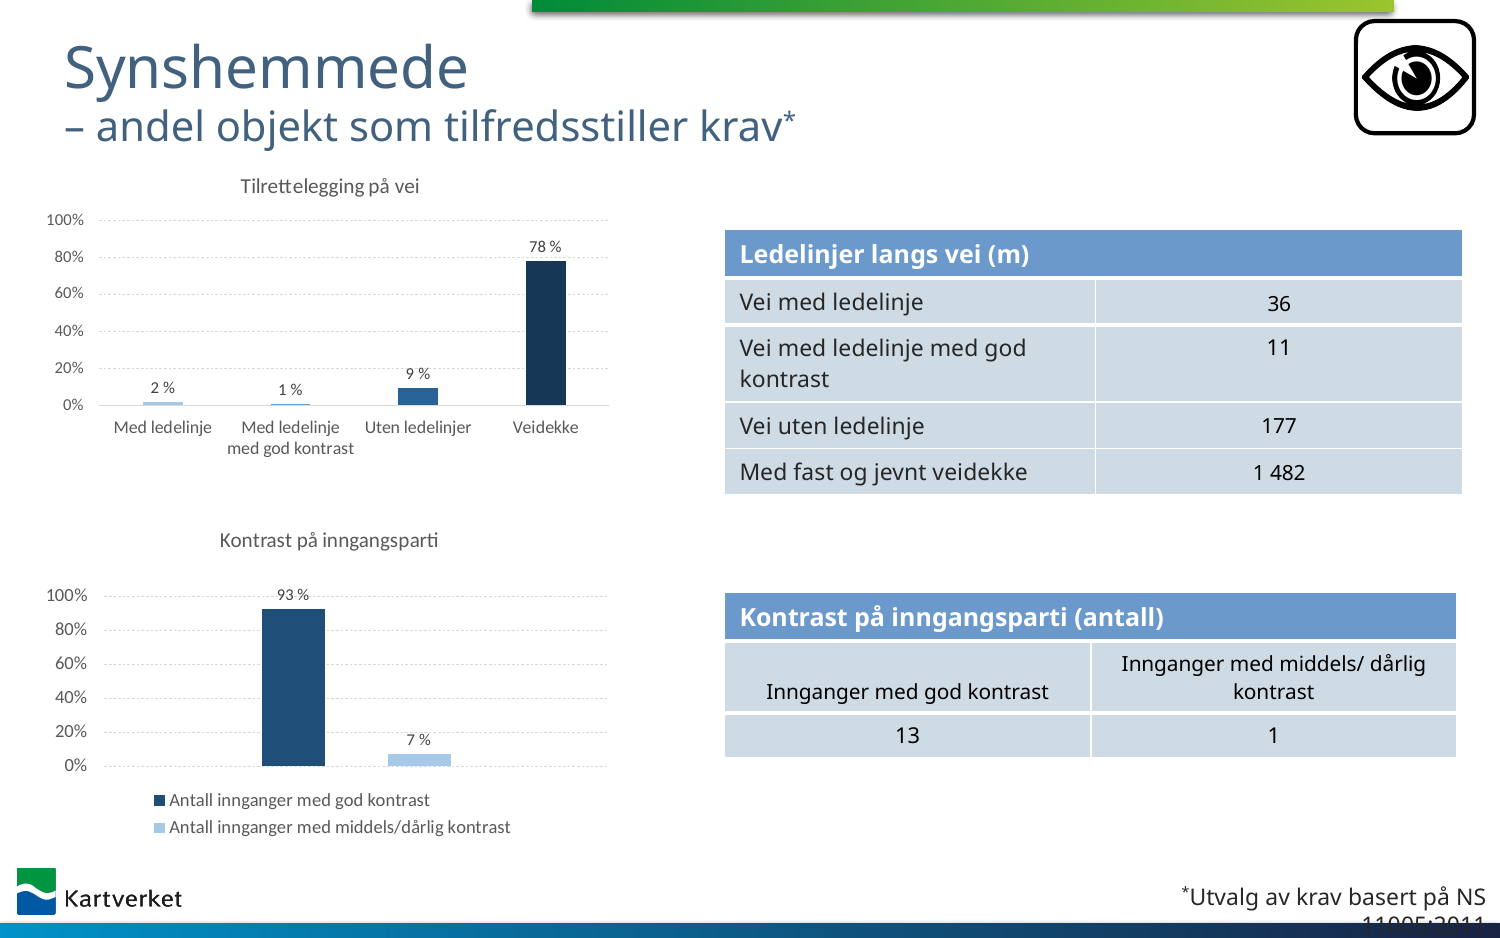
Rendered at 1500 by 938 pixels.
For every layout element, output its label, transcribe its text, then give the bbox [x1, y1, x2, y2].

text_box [1355, 20, 1475, 134]
table_cell Innganger med middels/ dårlig kontrast [1092, 643, 1456, 711]
table_cell 11 [1096, 327, 1462, 401]
table_cell Vei med ledelinje med god kontrast [725, 327, 1095, 401]
table_cell 1 [1092, 715, 1456, 757]
table_cell 177 [1096, 403, 1462, 448]
text_box Synshemmede – andel objekt som tilfredsstiller krav* [49, 24, 1431, 158]
table_header Kontrast på inngangsparti (antall) [725, 593, 1456, 639]
table_cell Med fast og jevnt veidekke [725, 449, 1095, 494]
table_cell Vei uten ledelinje [725, 403, 1095, 448]
table_cell 13 [725, 715, 1090, 757]
picture [41, 166, 619, 492]
picture [41, 520, 618, 846]
table_cell 1 482 [1096, 449, 1462, 494]
table_cell 36 [1096, 280, 1462, 323]
table_cell Vei med ledelinje [725, 280, 1095, 323]
text_box *Utvalg av krav basert på NS 11005:2011 [1068, 873, 1500, 938]
table_header Ledelinjer langs vei (m) [725, 230, 1462, 276]
table_cell Innganger med god kontrast [725, 643, 1090, 711]
